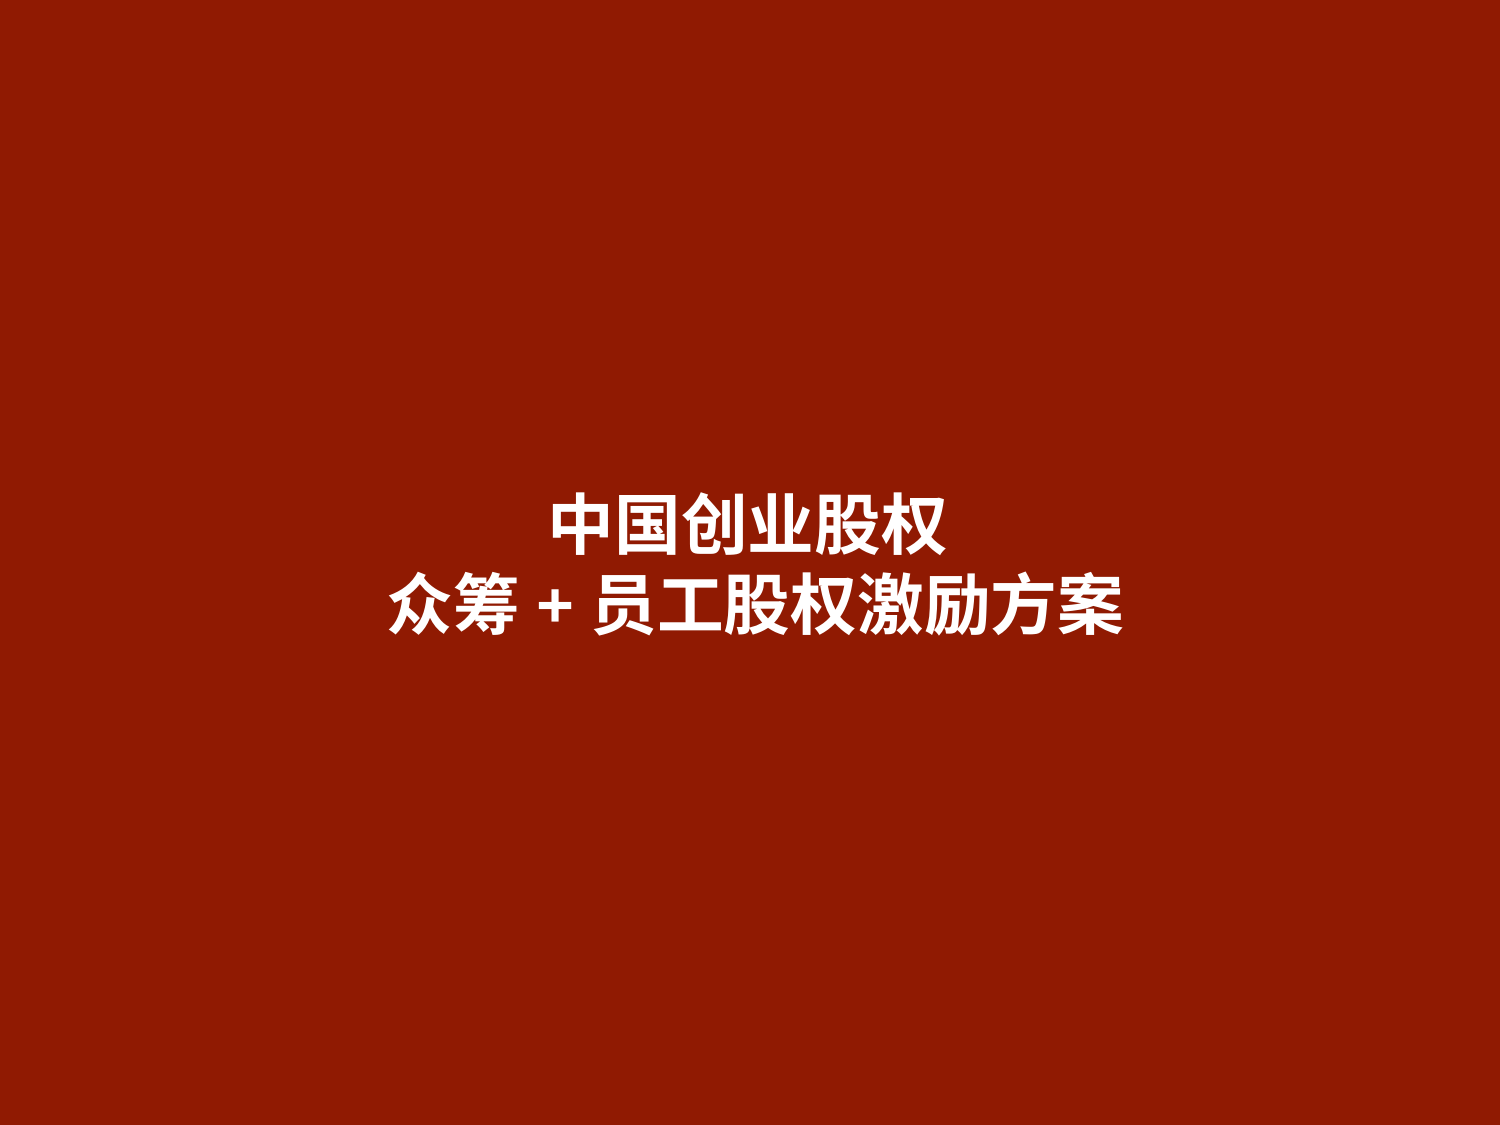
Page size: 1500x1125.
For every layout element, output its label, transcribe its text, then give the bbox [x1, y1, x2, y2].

text_box 中国创业股权 众筹+员工股权激励方案 [0, 0, 1500, 1125]
